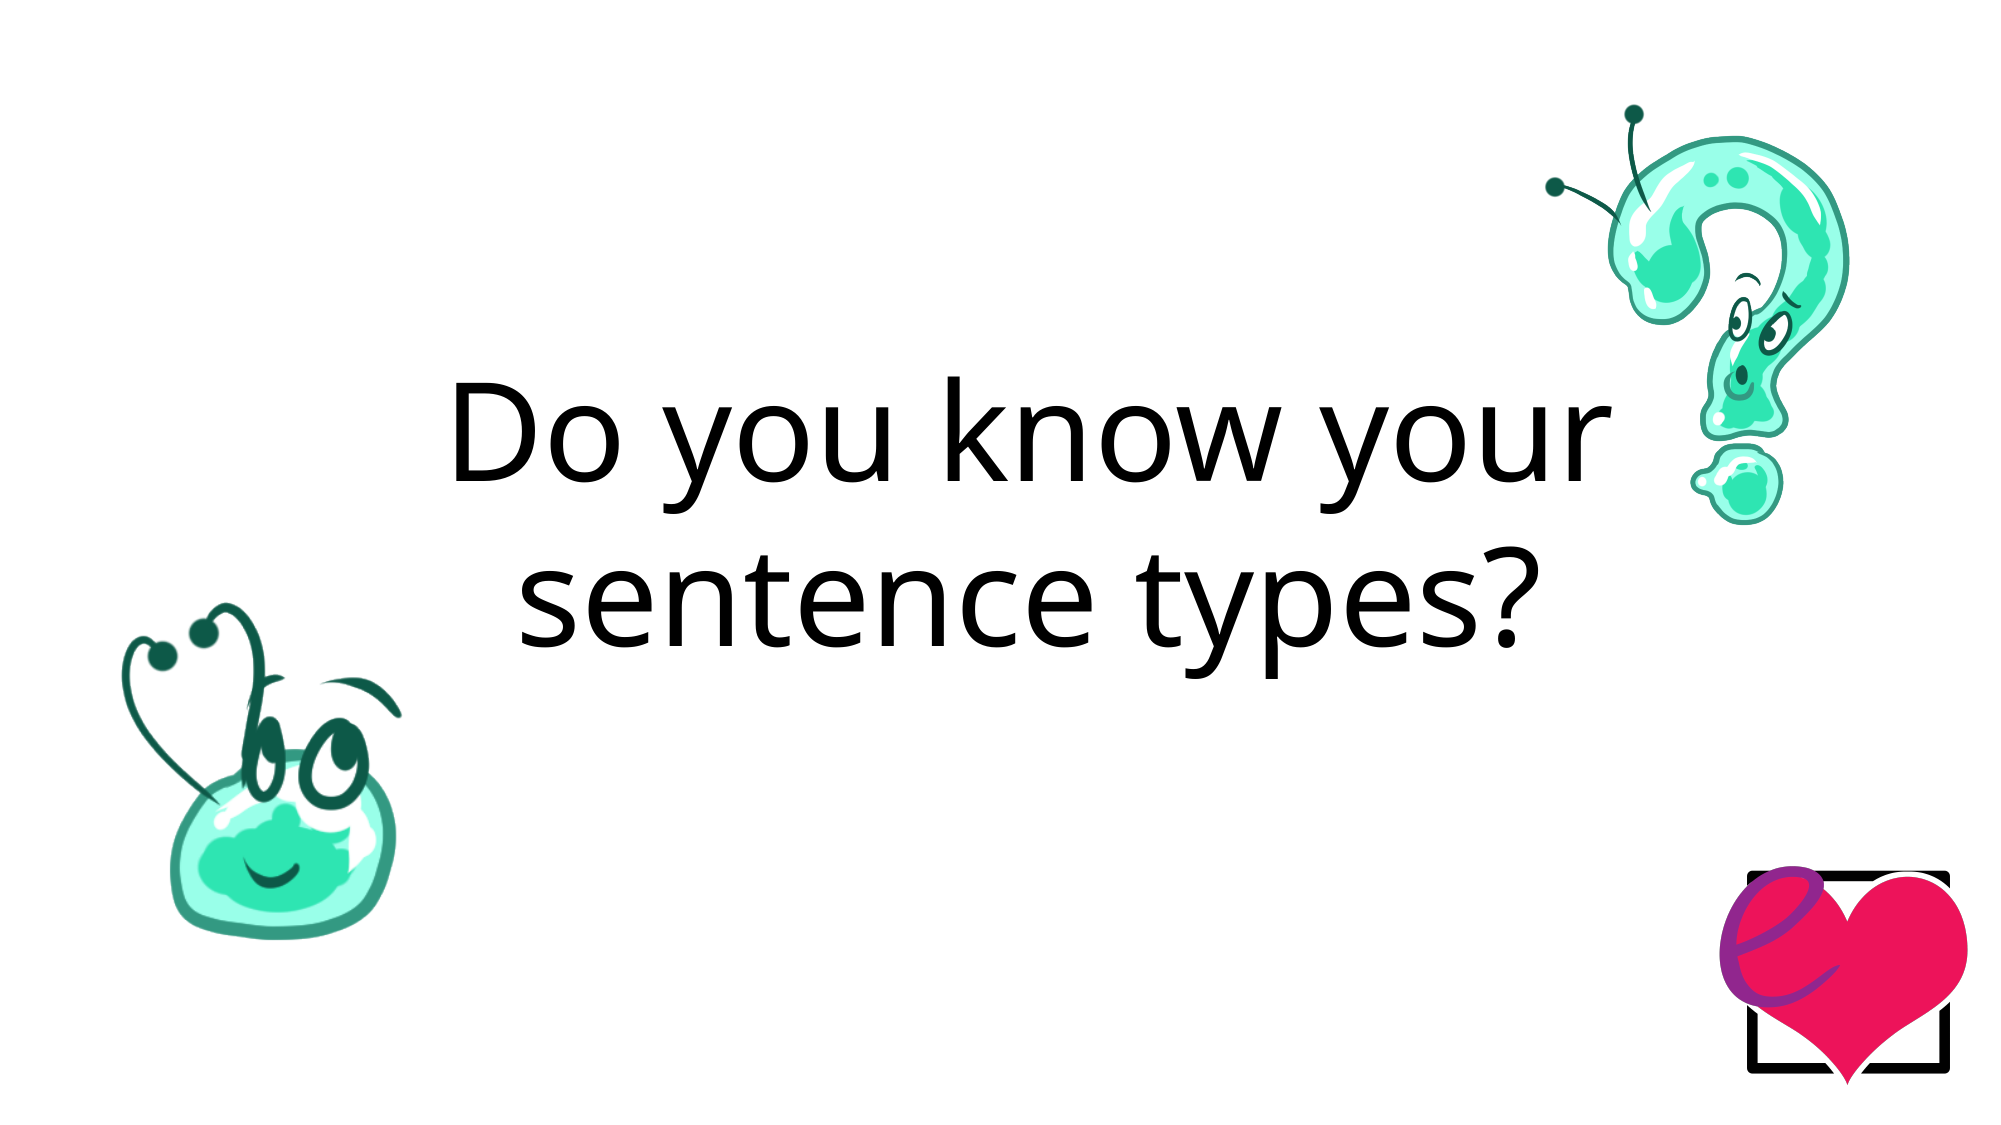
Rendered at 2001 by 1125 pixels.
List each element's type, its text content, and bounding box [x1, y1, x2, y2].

picture [88, 550, 466, 1016]
picture [1717, 845, 1978, 1106]
text_box Do you know your sentence types? [223, 336, 1835, 682]
picture [1527, 66, 1907, 551]
